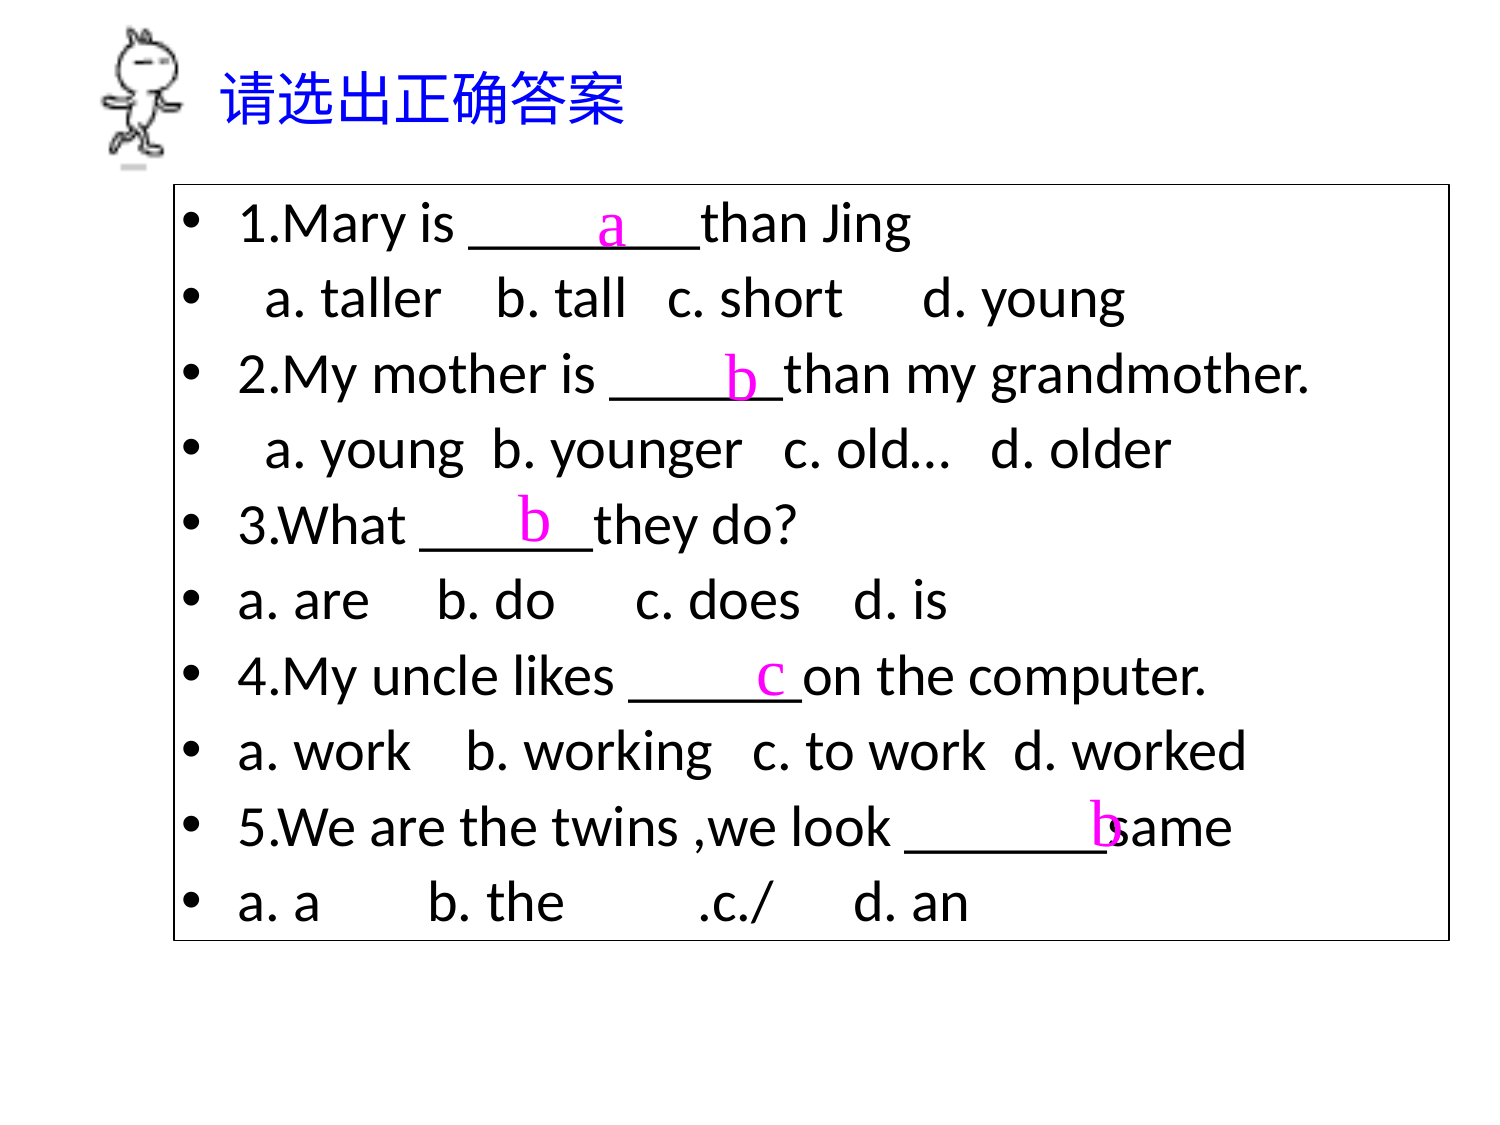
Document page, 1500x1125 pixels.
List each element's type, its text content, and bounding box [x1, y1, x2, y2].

text_box b [717, 326, 860, 421]
picture [73, 17, 216, 178]
text_box c [748, 621, 891, 717]
list 1.Mary is ________than Jing a. taller b. tall c. short d. young 2.My mother is ______than my grandmother. a. young b. younger c. old… d. older 3.What ______they do? a. are b. do c. does d. is 4.My uncle likes ______on the computer. a. work b. working c. to work d. worked 5.We are the twins ,we look _______same a. a b. the .c./ d. an [173, 184, 1450, 941]
text_box 请选出正确答案 [216, 54, 1050, 140]
text_box b [510, 467, 653, 563]
text_box a [589, 172, 732, 268]
text_box b [1082, 772, 1225, 867]
